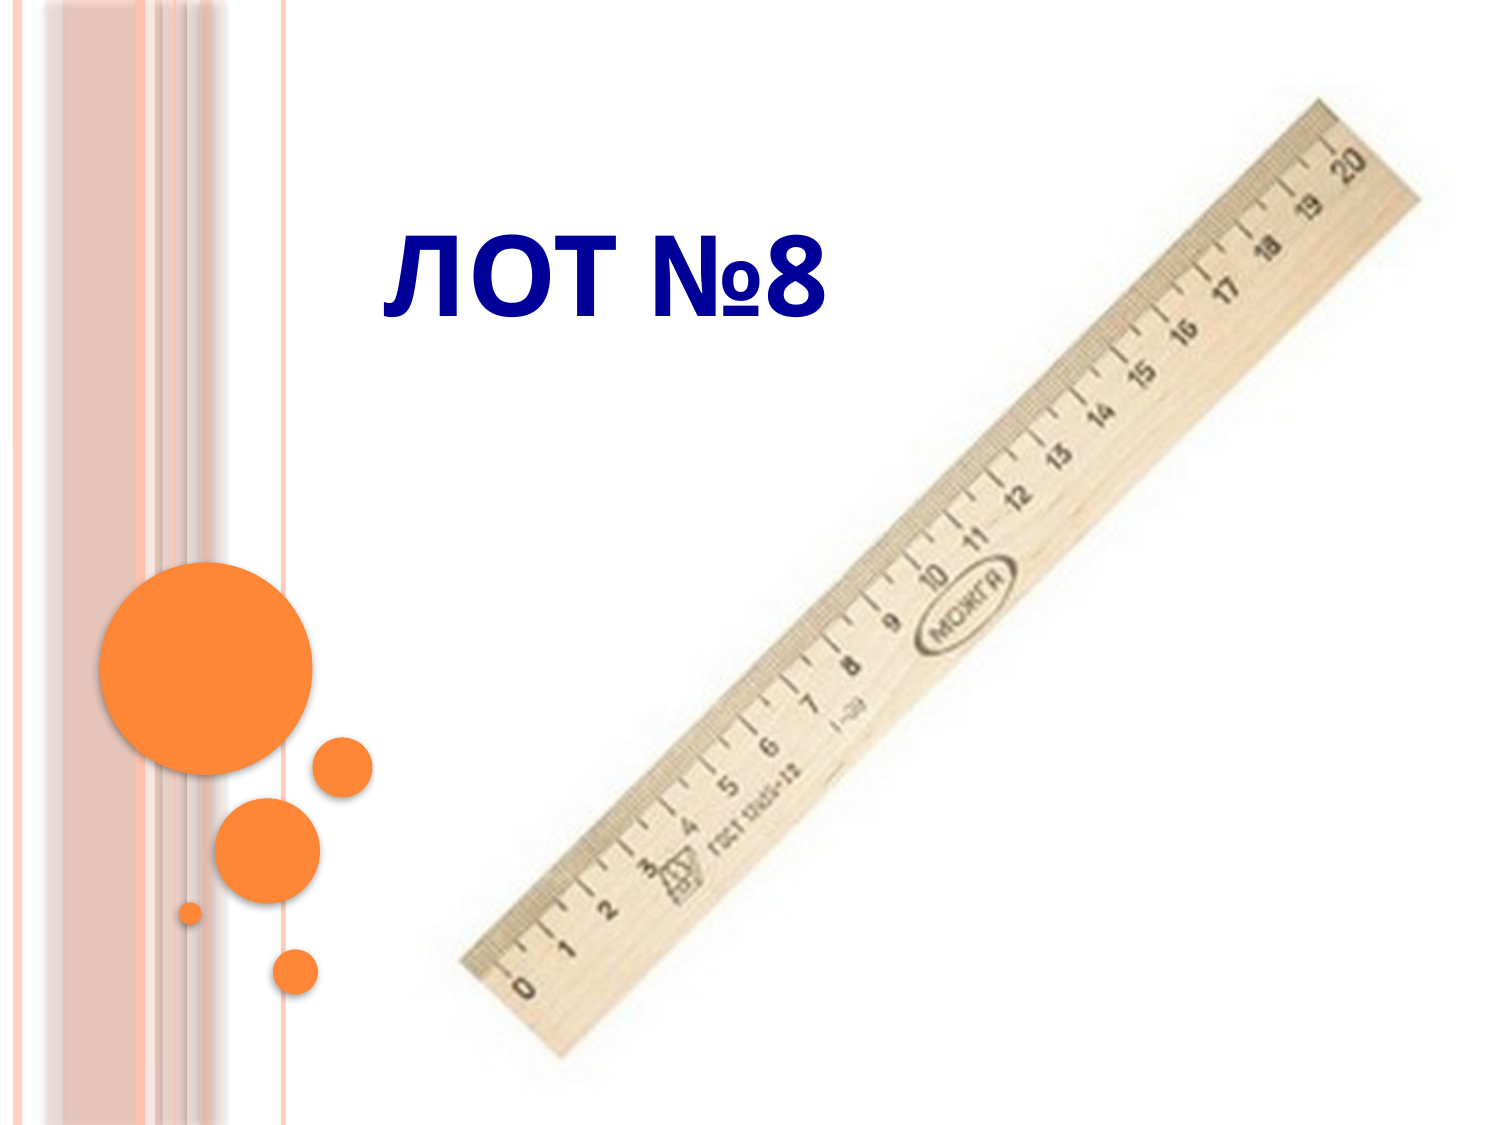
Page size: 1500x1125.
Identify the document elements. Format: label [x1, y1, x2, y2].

picture [374, 0, 1500, 1125]
